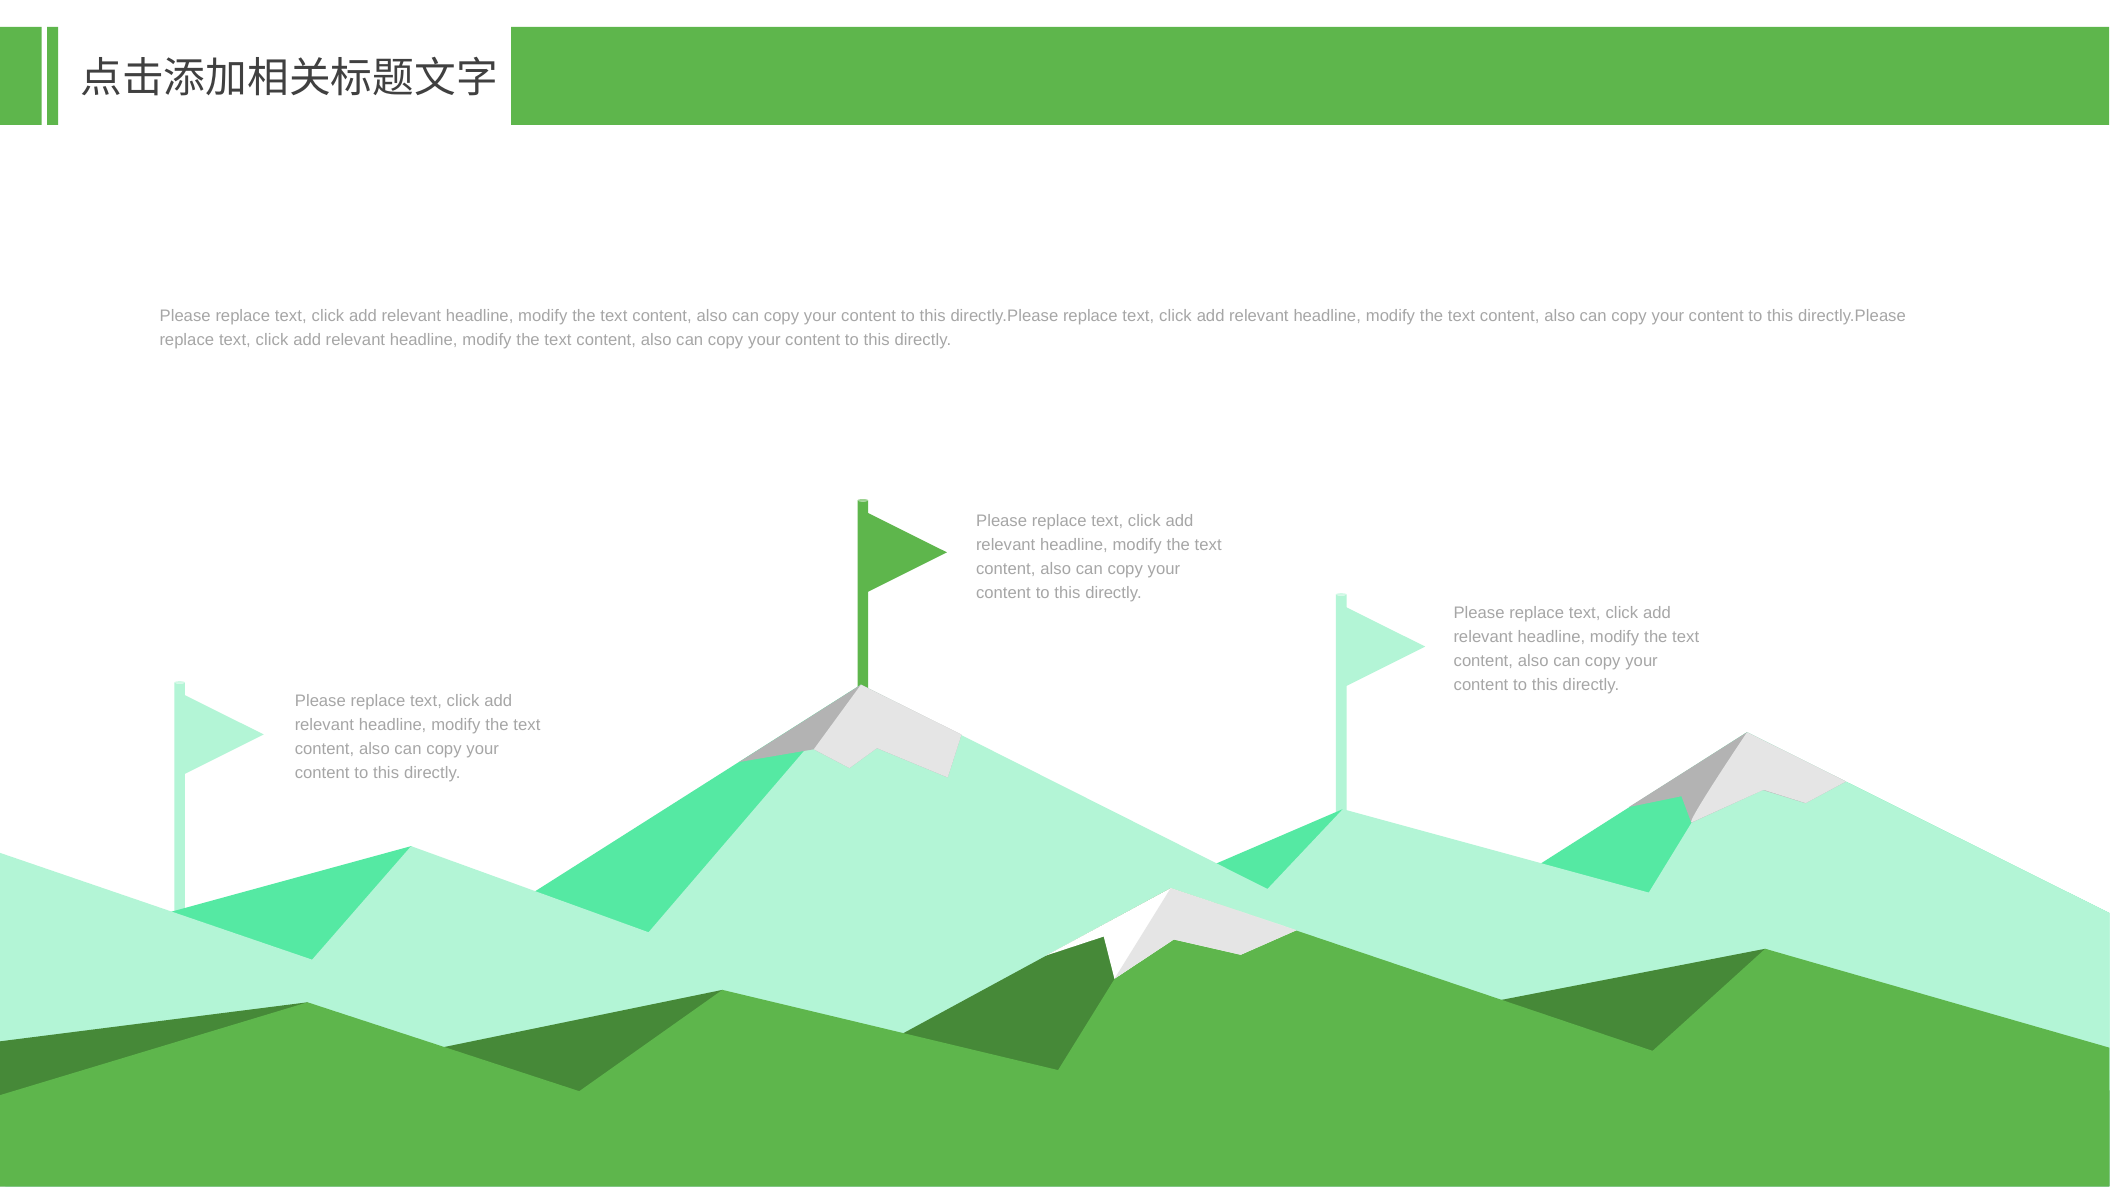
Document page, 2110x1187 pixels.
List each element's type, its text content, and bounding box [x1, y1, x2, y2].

text_box 点击添加相关标题文字 [65, 43, 513, 108]
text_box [0, 684, 2110, 888]
text_box Please replace text, click add relevant headline, modify the text content, also can copy your content to this directly. [976, 506, 1228, 602]
text_box Please replace text, click add relevant headline, modify the text content, also can copy your content to this directly.Please replace text, click add relevant headline, modify the text content, also can copy your content to this directly.Please replace text, click add relevant headline, modify the text content, also can copy your content to this directly. [159, 300, 1950, 349]
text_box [0, 888, 2110, 1187]
text_box Please replace text, click add relevant headline, modify the text content, also can copy your content to this directly. [1453, 598, 1706, 684]
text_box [1335, 593, 1426, 684]
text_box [857, 498, 947, 684]
